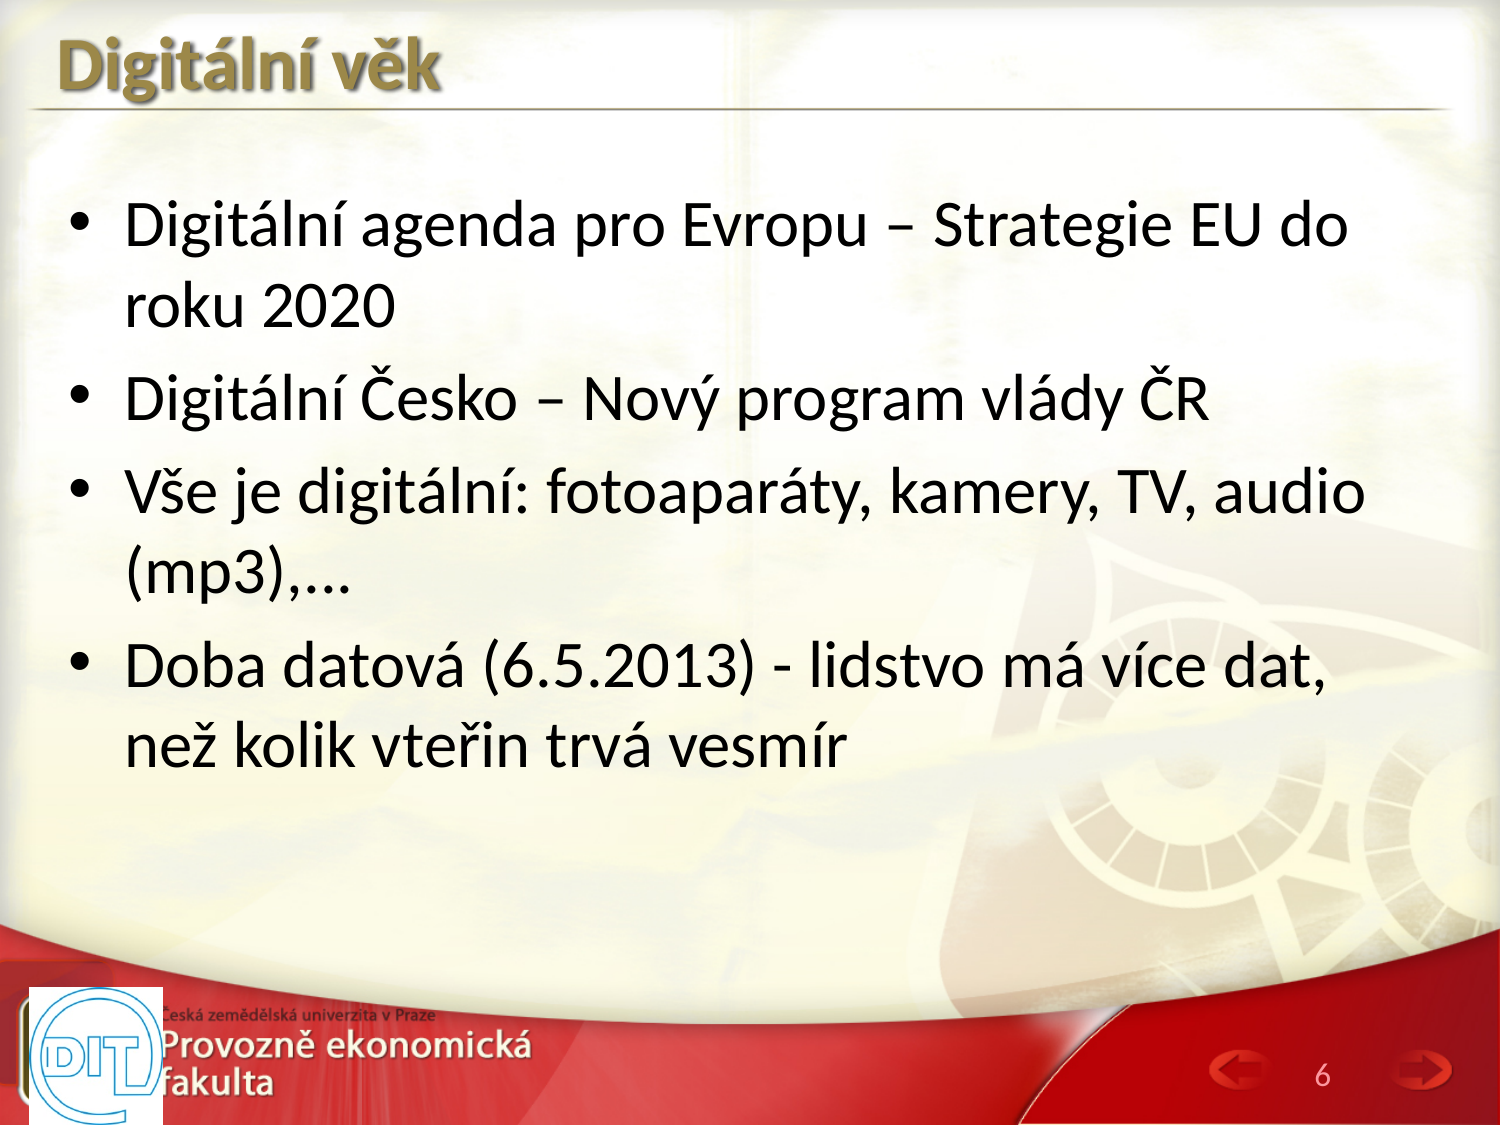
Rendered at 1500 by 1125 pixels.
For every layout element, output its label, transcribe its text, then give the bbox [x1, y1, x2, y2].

list Digitální agenda pro Evropu – Strategie EU do roku 2020 Digitální Česko – Nový program vlády ČR Vše je digitální: fotoaparáty, kamery, TV, audio (mp3),... Doba datová (6.5.2013) - lidstvo má více dat, než kolik vteřin trvá vesmír [53, 172, 1412, 882]
picture [0, 0, 1500, 1125]
title Digitální věk [41, 7, 1424, 114]
